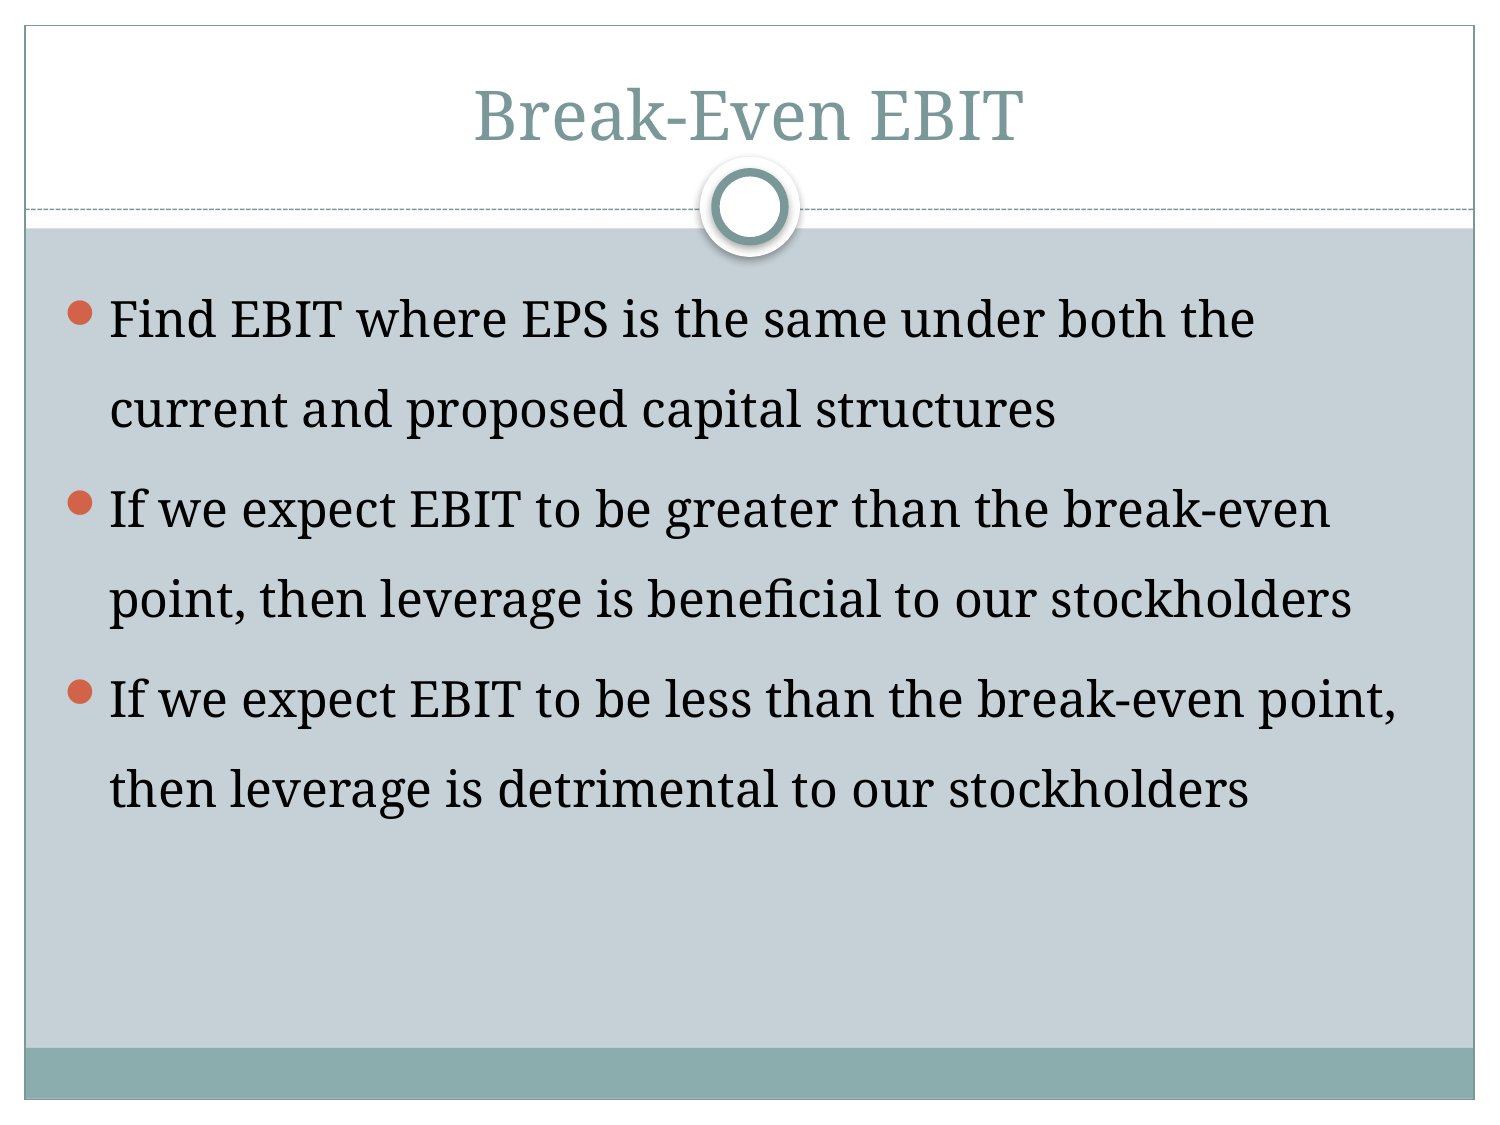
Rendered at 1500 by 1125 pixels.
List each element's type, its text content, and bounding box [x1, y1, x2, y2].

list Find EBIT where EPS is the same under both the current and proposed capital structures If we expect EBIT to be greater than the break-even point, then leverage is beneficial to our stockholders If we expect EBIT to be less than the break-even point, then leverage is detrimental to our stockholders [49, 250, 1445, 1001]
title Break-Even EBIT [49, 37, 1450, 162]
